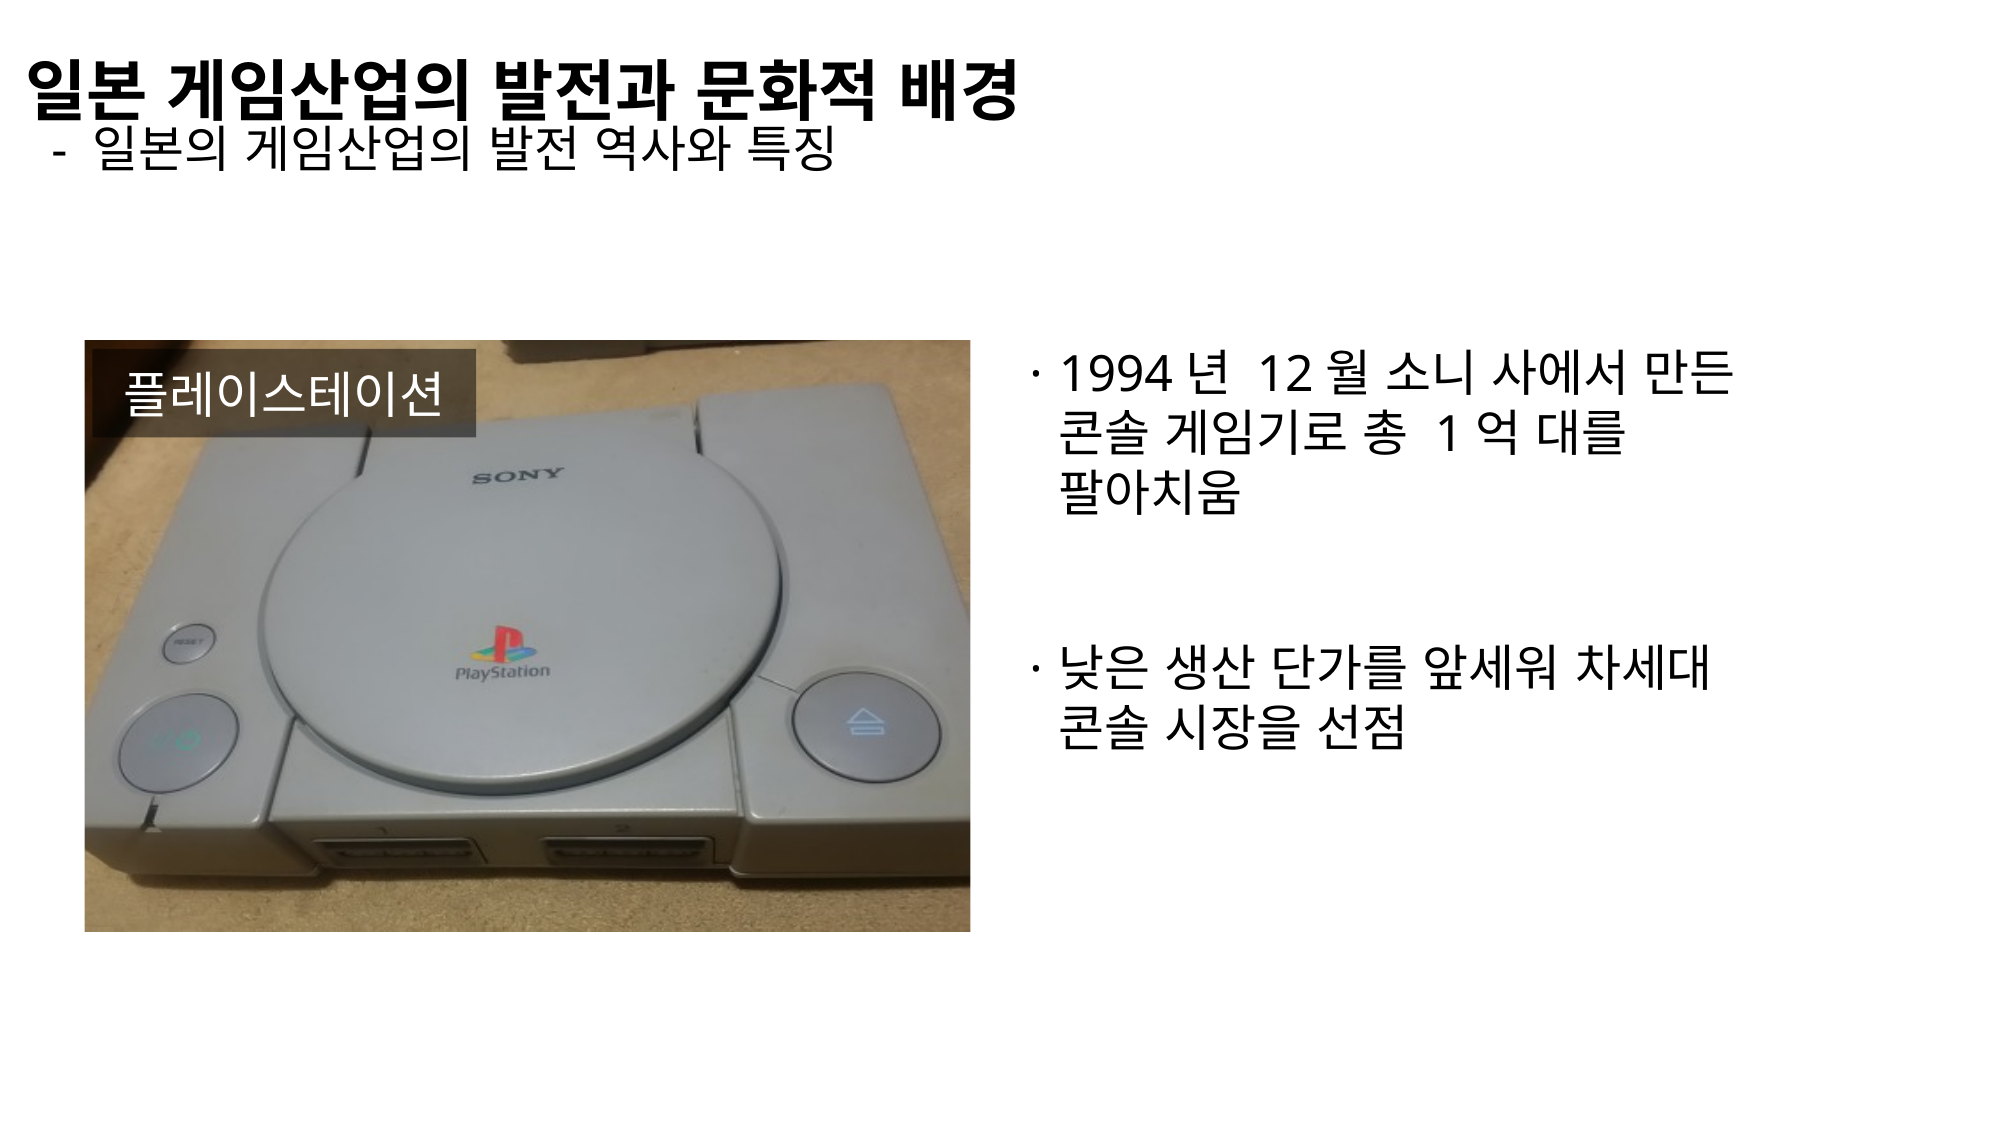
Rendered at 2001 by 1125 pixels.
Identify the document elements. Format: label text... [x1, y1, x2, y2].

text_box 일본 게임산업의 발전과 문화적 배경 [24, 28, 1975, 117]
text_box · [1028, 635, 1060, 696]
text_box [84, 340, 971, 932]
text_box - 일본의 게임산업의 발전 역사와 특징 [24, 117, 1975, 178]
text_box 1994년 12월 소니 사에서 만든 콘솔 게임기로 총 1억 대를 팔아치움 [1058, 340, 1857, 578]
text_box · [1028, 340, 1060, 401]
text_box 낮은 생산 단가를 앞세워 차세대 콘솔 시장을 선점 [1058, 635, 1857, 873]
